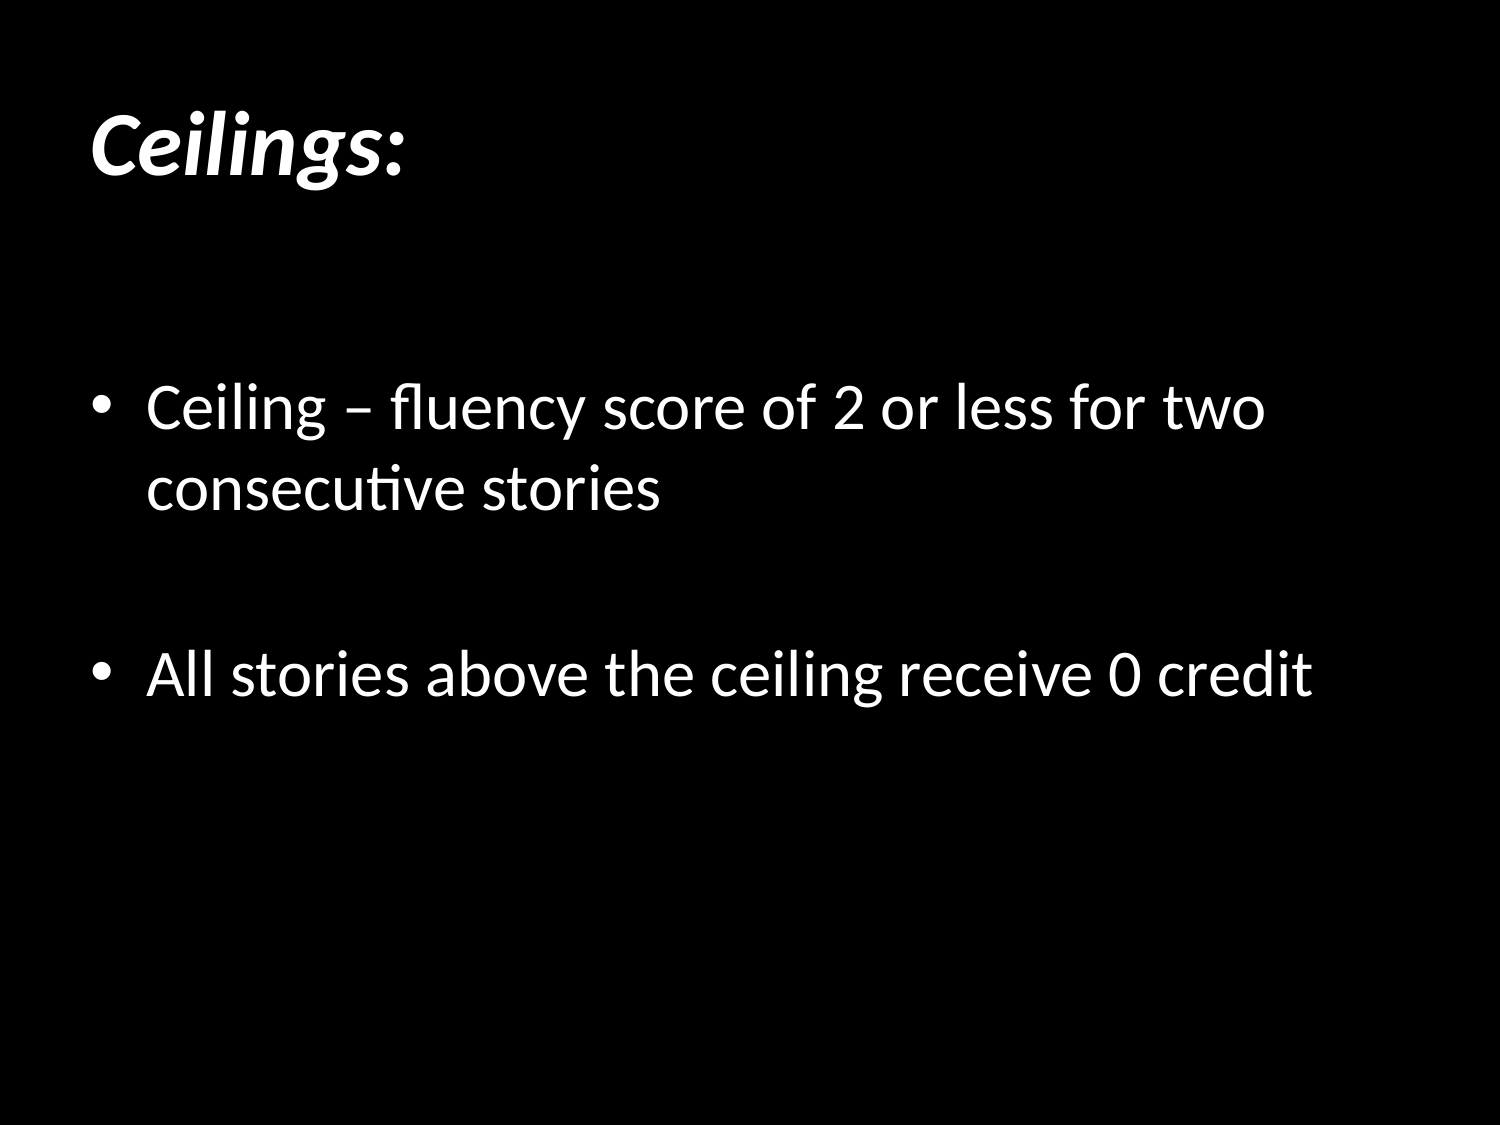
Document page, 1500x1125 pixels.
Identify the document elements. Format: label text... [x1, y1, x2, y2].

title Ceilings: [75, 45, 1425, 233]
list Ceiling – fluency score of 2 or less for two consecutive stories All stories above the ceiling receive 0 credit [75, 262, 1425, 1005]
